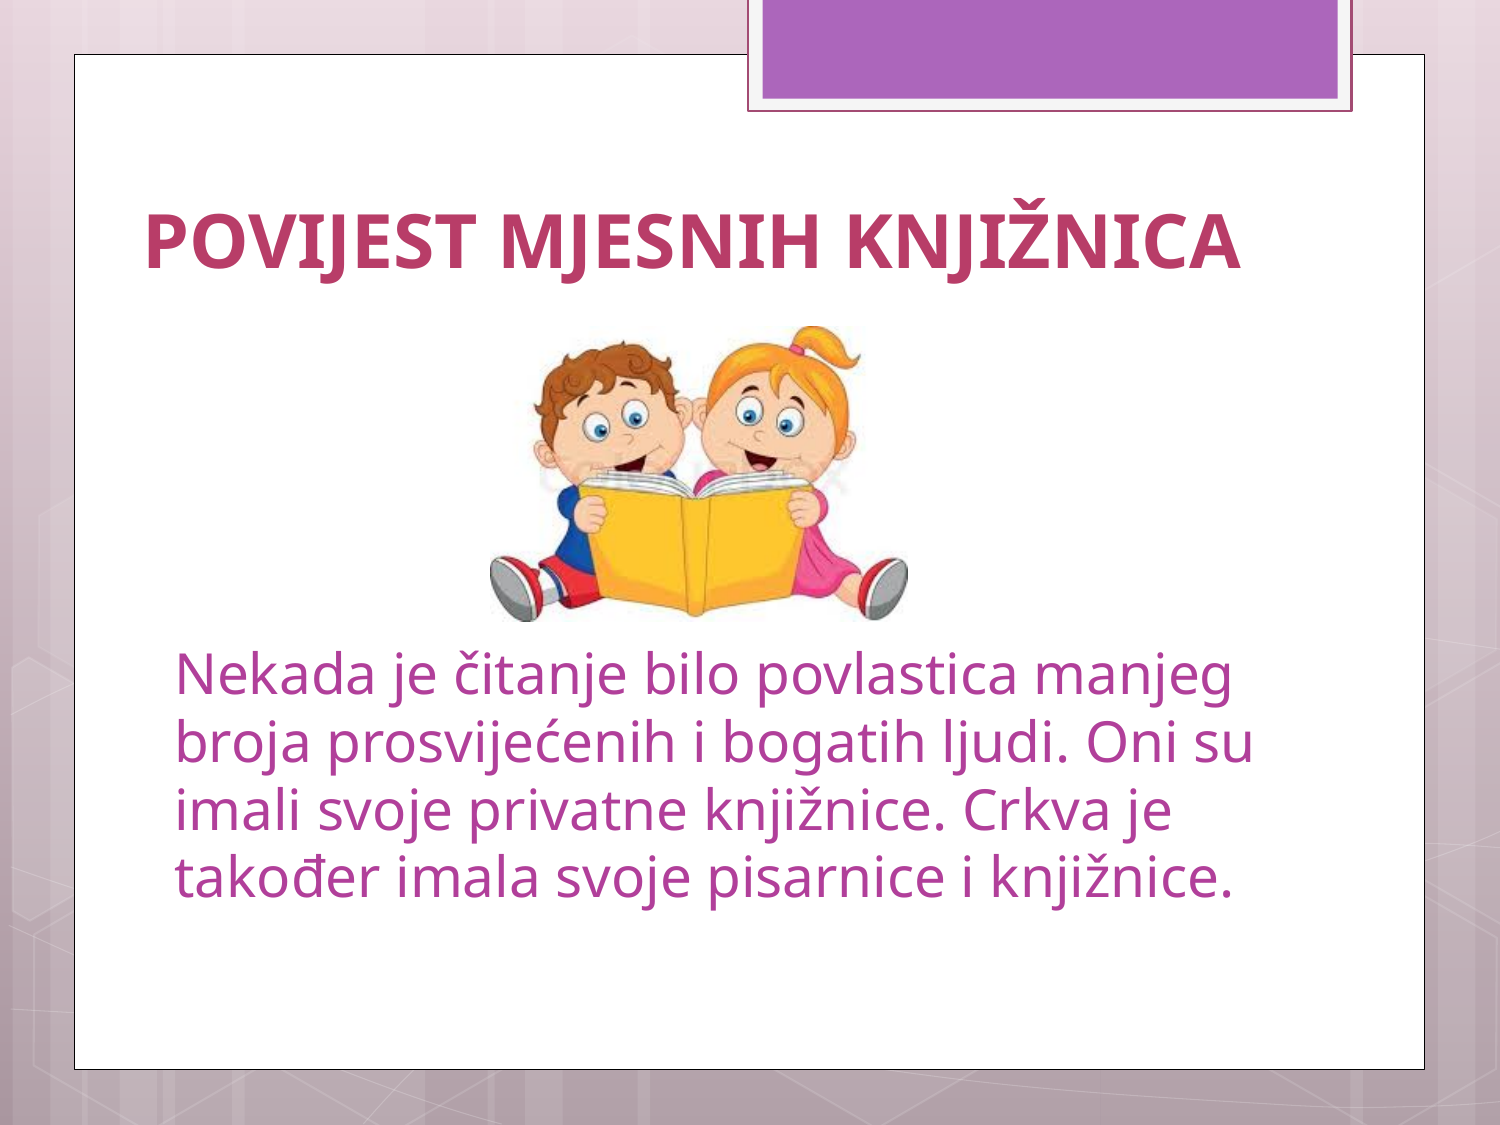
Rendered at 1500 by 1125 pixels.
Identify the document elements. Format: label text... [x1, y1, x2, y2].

list Nekada je čitanje bilo povlastica manjeg broja prosvijećenih i bogatih ljudi. Oni su imali svoje privatne knjižnice. Crkva je također imala svoje pisarnice i knjižnice. [147, 314, 1350, 989]
picture [489, 326, 908, 622]
title POVIJEST MJESNIH KNJIŽNICA [88, 66, 1298, 292]
